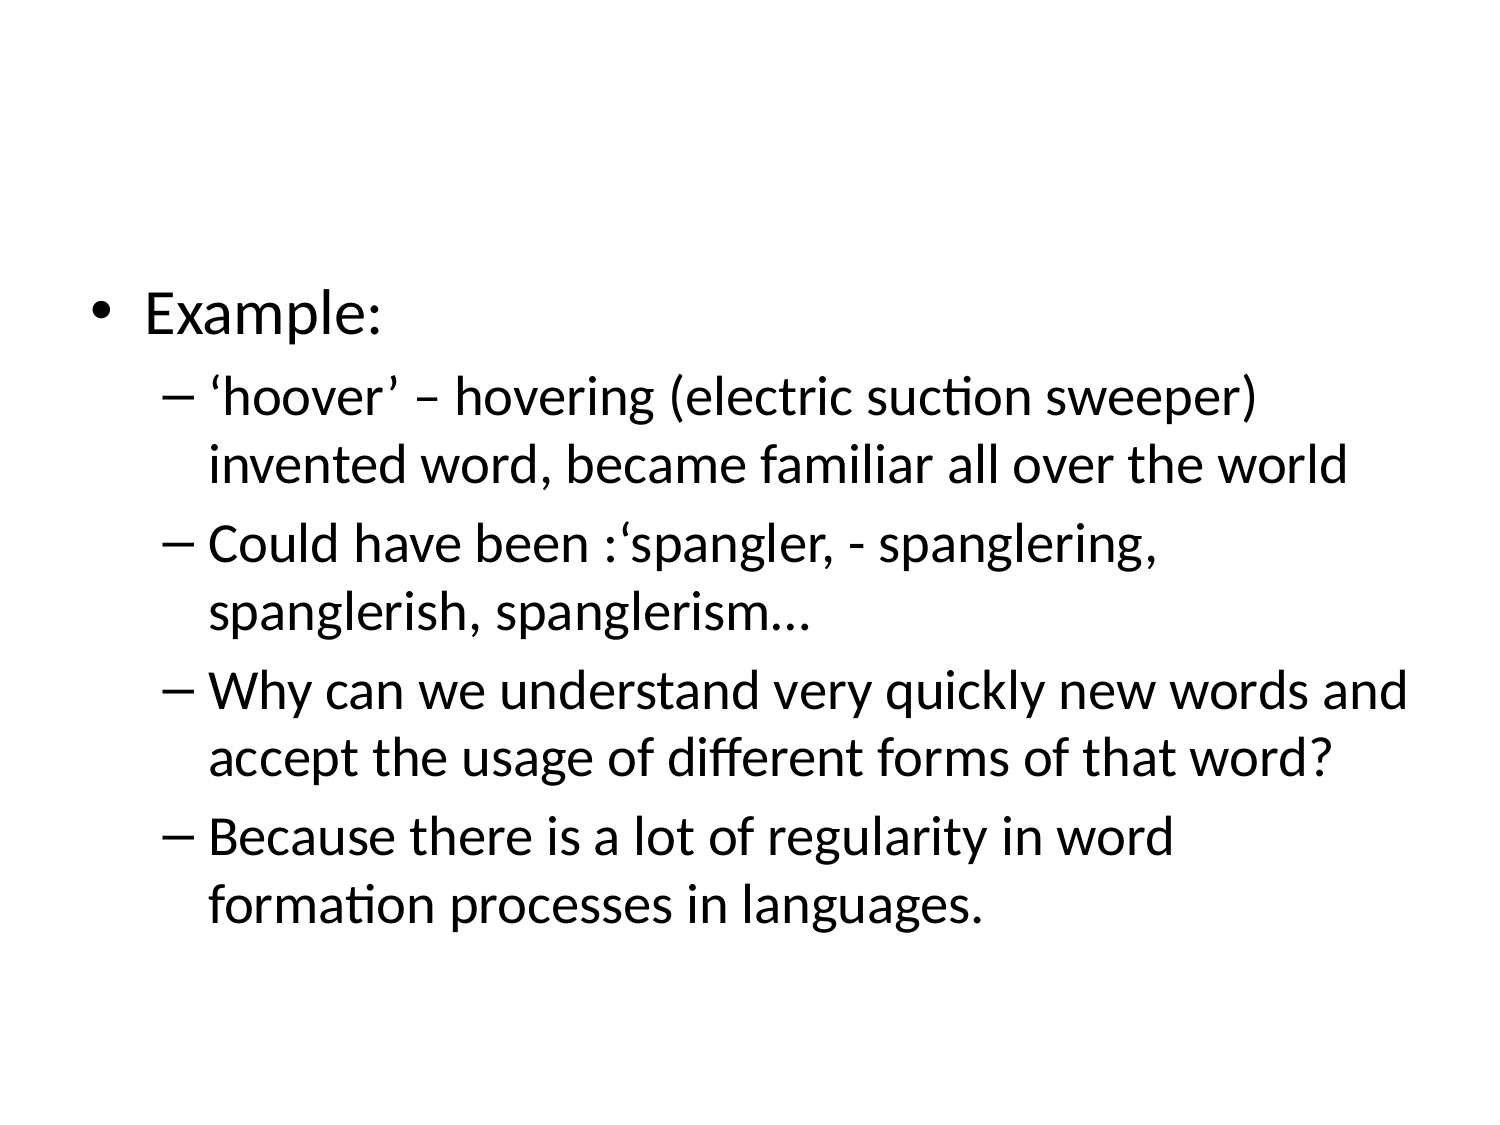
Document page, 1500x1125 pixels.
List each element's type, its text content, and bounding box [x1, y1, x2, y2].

list Example: ‘hoover’ – hovering (electric suction sweeper) invented word, became familiar all over the world Could have been :‘spangler, - spanglering, spanglerish, spanglerism… Why can we understand very quickly new words and accept the usage of different forms of that word? Because there is a lot of regularity in word formation processes in languages. [75, 262, 1425, 1005]
